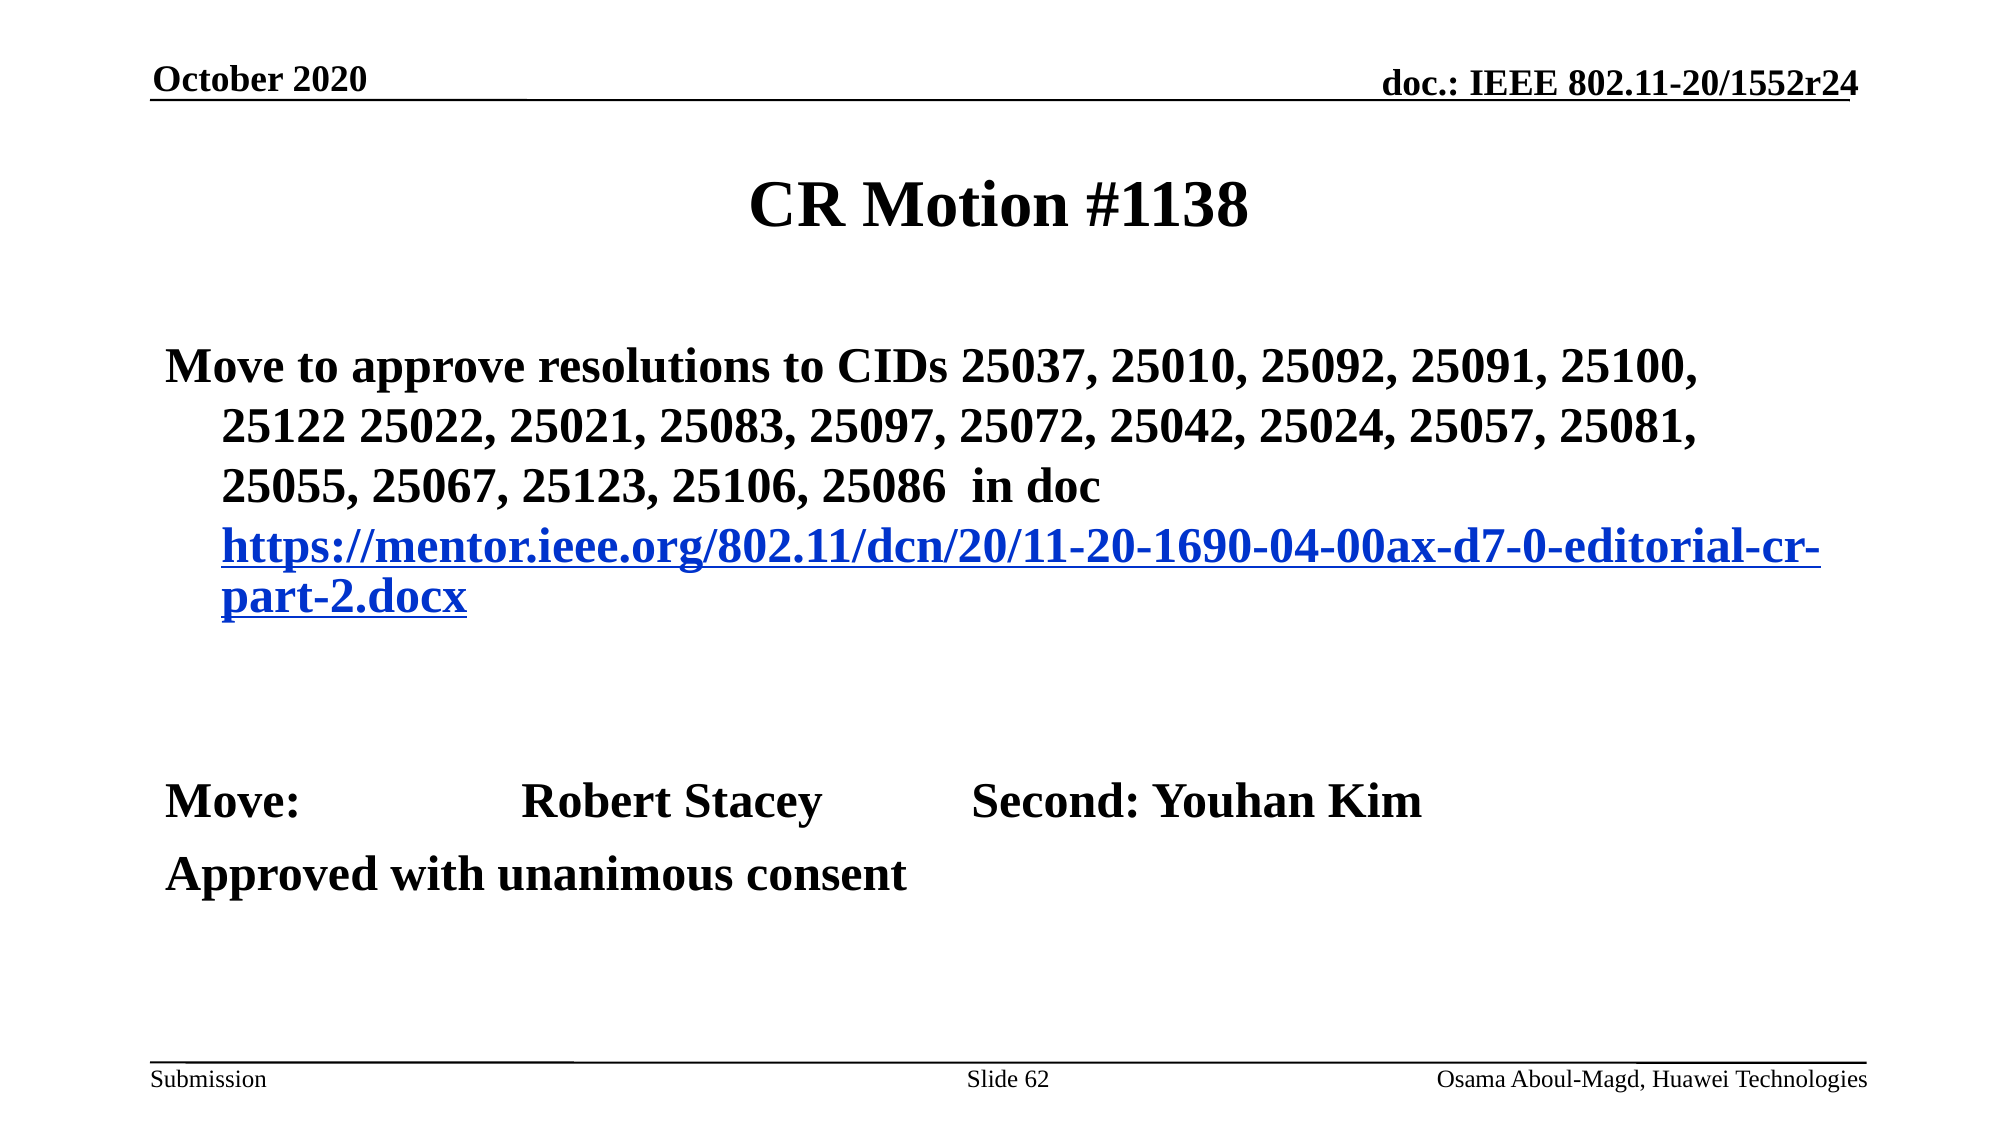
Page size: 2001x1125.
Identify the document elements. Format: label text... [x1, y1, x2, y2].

slide_number Slide 62 [950, 1061, 1067, 1123]
list Move to approve resolutions to CIDs 25037, 25010, 25092, 25091, 25100, 25122 25022, 25021, 25083, 25097, 25072, 25042, 25024, 25057, 25081, 25055, 25067, 25123, 25106, 25086 in doc https://mentor.ieee.org/802.11/dcn/20/11-20-1690-04-00ax-d7-0-editorial-cr-part-2.docx Move: Robert Stacey Second: Youhan Kim Approved with unanimous consent [149, 324, 1850, 1000]
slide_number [152, 54, 563, 100]
footer Osama Aboul-Magd, Huawei Technologies [1171, 1061, 1869, 1093]
title CR Motion #1138 [149, 112, 1850, 288]
